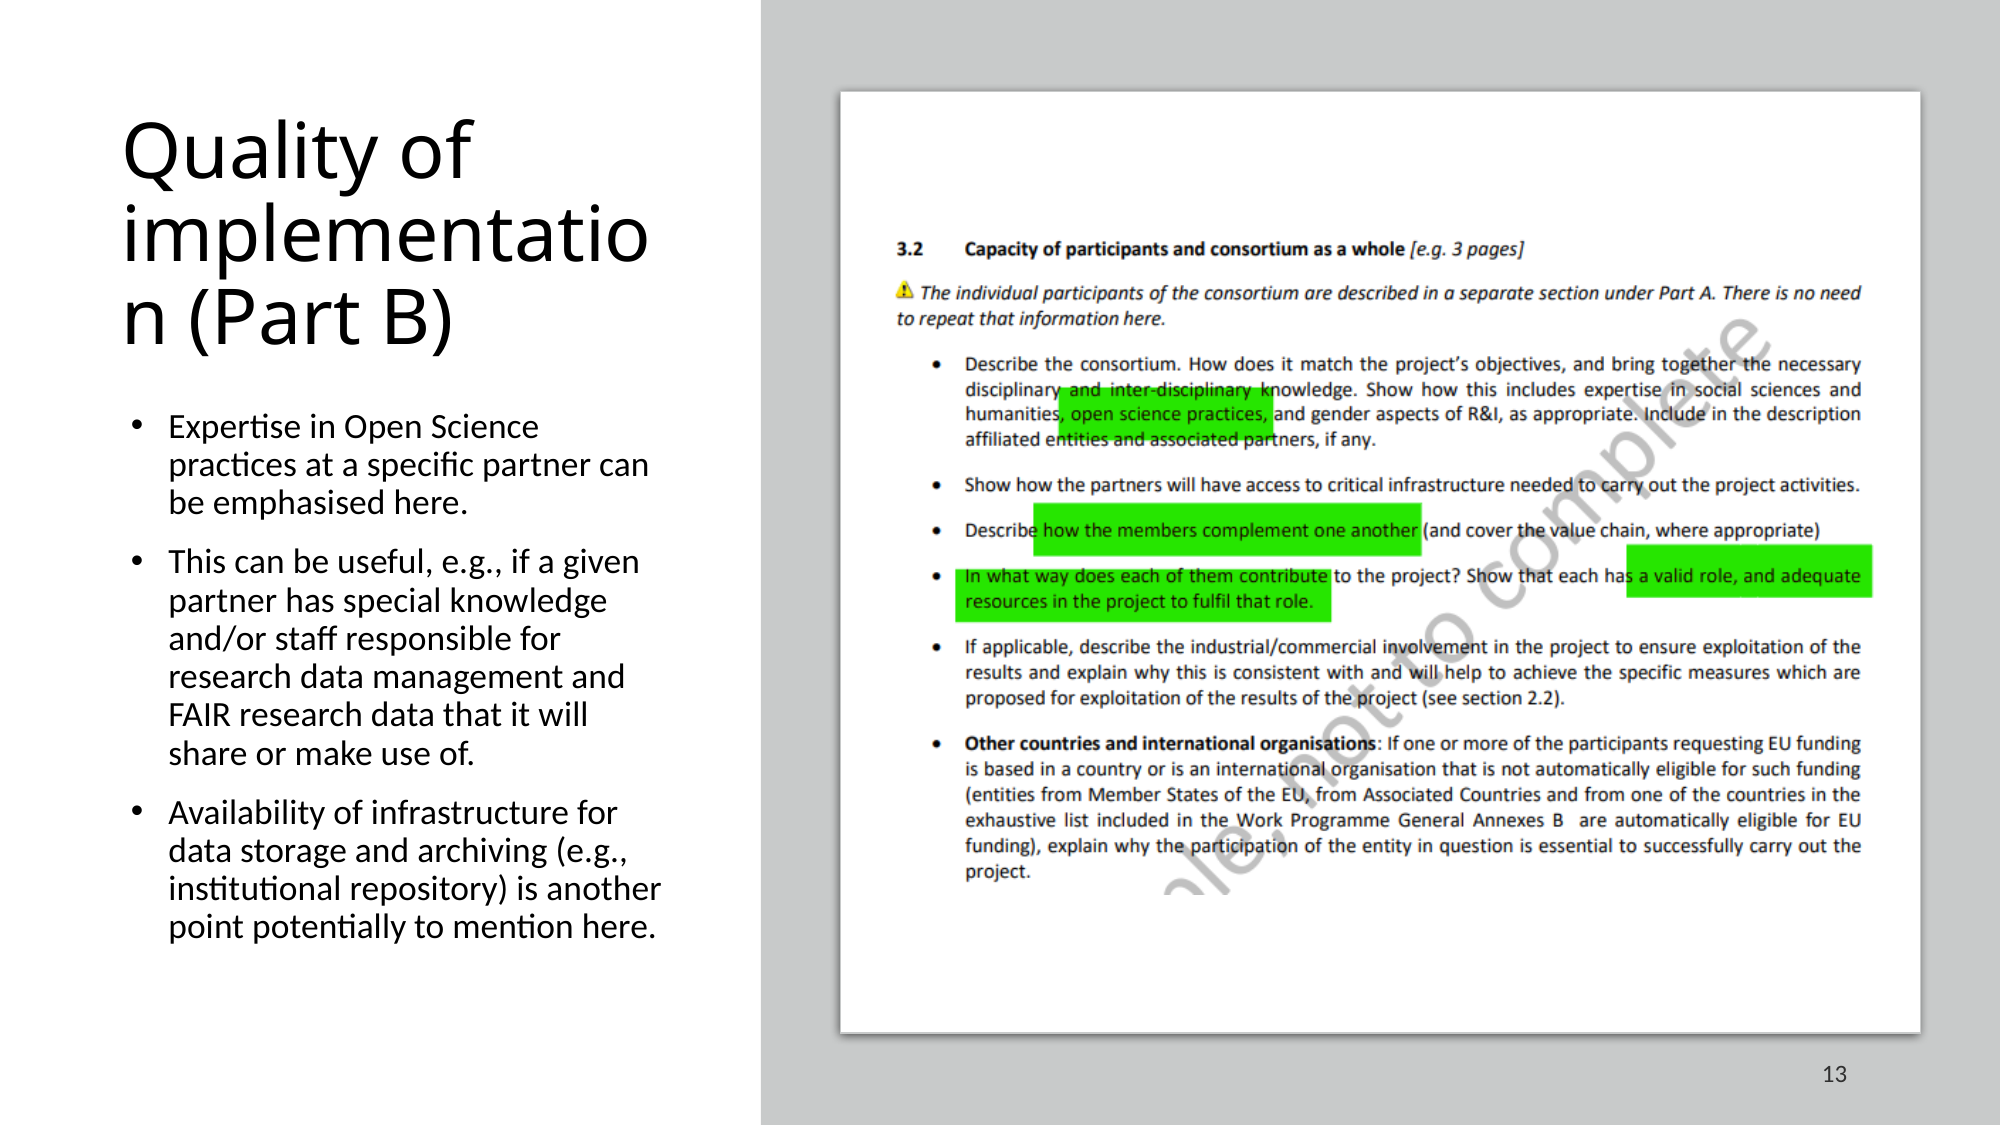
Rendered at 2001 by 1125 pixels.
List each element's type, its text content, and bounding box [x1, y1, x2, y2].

text_box [760, 0, 2000, 1125]
text_box [839, 90, 1922, 1034]
list Expertise in Open Science practices at a specific partner can be emphasised here. This can be useful, e.g., if a given partner has special knowledge and/or staff responsible for research data management and FAIR research data that it will share or make use of. Availability of infrastructure for data storage and archiving (e.g., institutional repository) is another point potentially to mention here. [106, 399, 682, 1021]
slide_number 13 [1412, 1042, 1863, 1103]
title Quality of implementation (Part B) [106, 103, 682, 370]
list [886, 230, 1875, 895]
